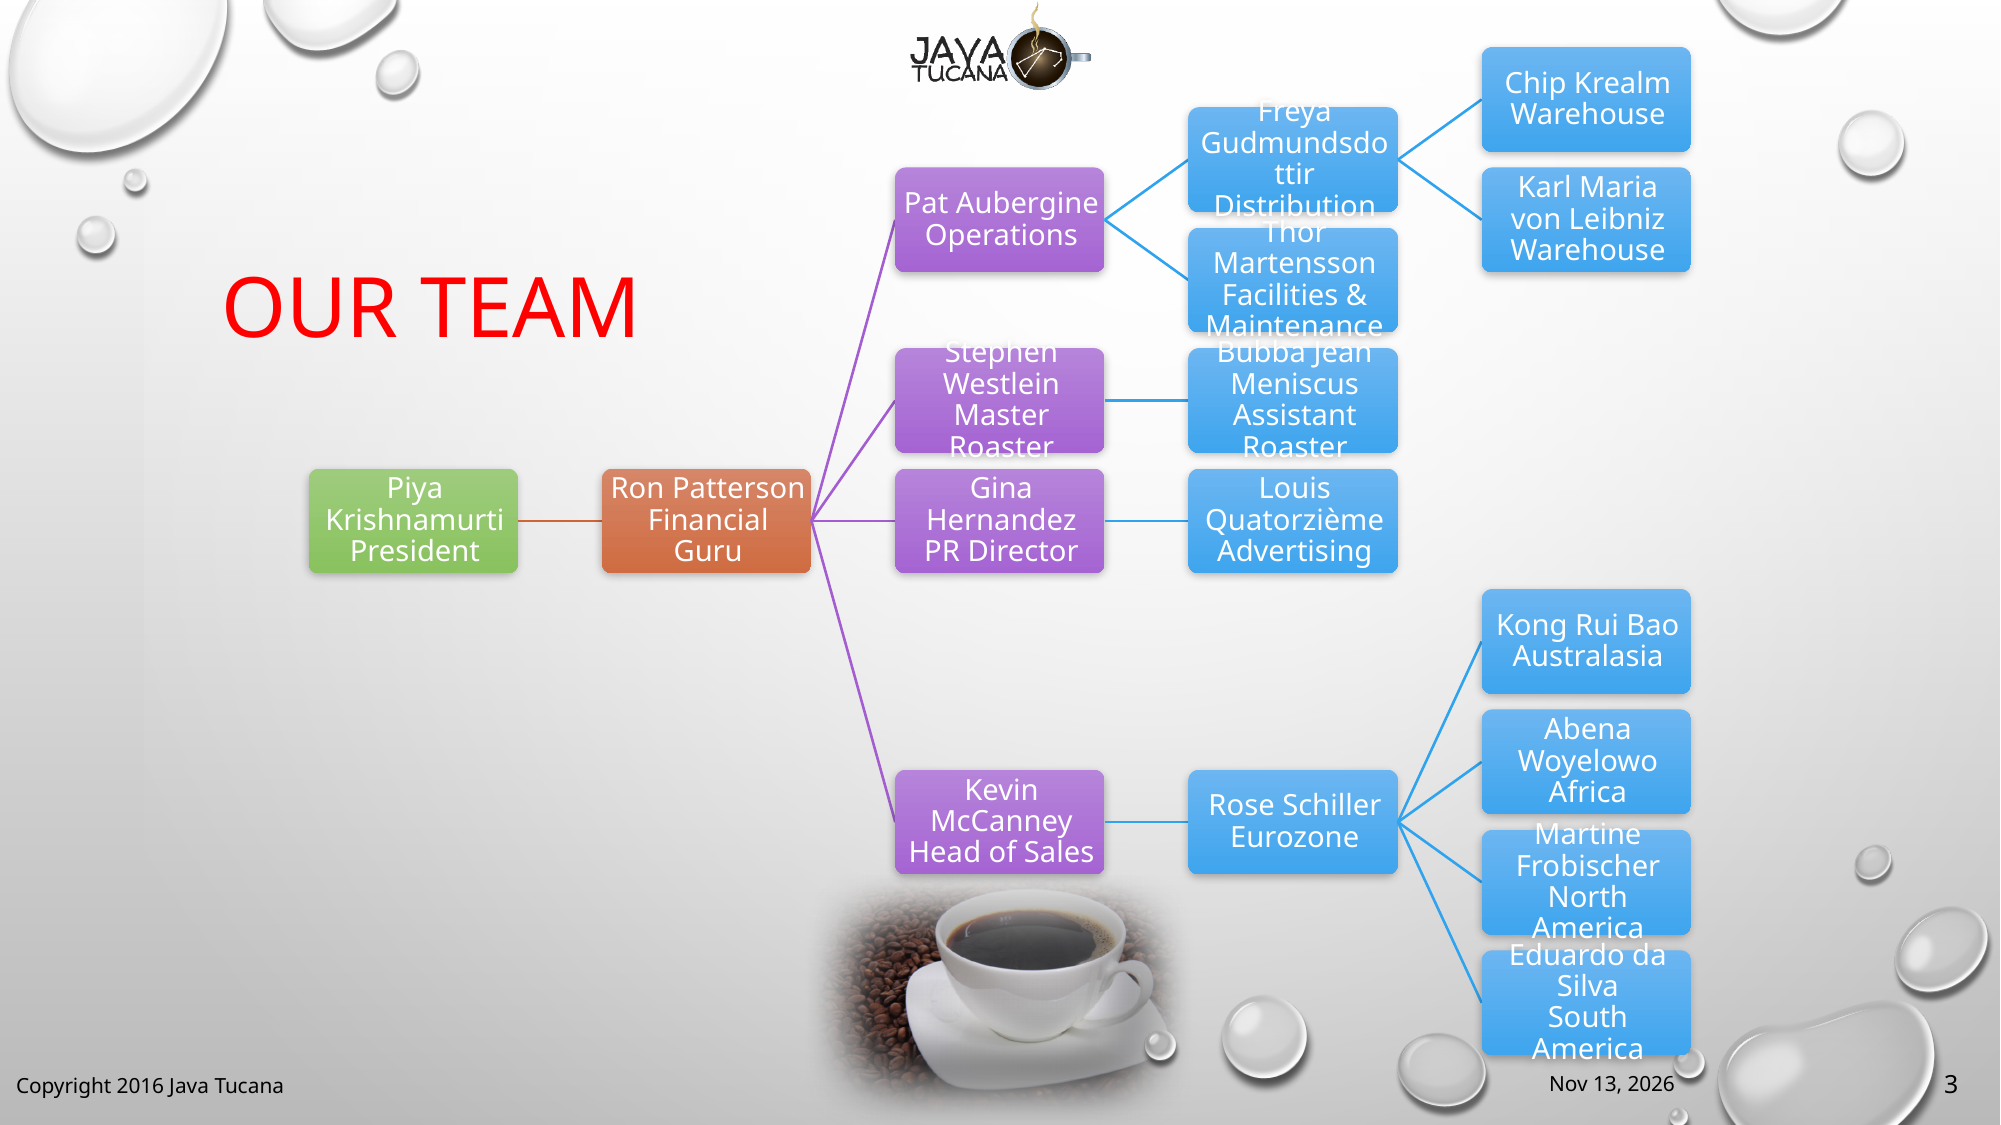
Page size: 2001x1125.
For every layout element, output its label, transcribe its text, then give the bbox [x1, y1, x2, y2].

slide_number 26-Mar-16 [1239, 1064, 1690, 1116]
picture [0, 0, 2001, 1125]
slide_number 3 [1848, 1055, 1974, 1116]
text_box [149, 46, 1851, 1056]
footer Copyright 2016 Java Tucana [1, 1055, 1096, 1116]
